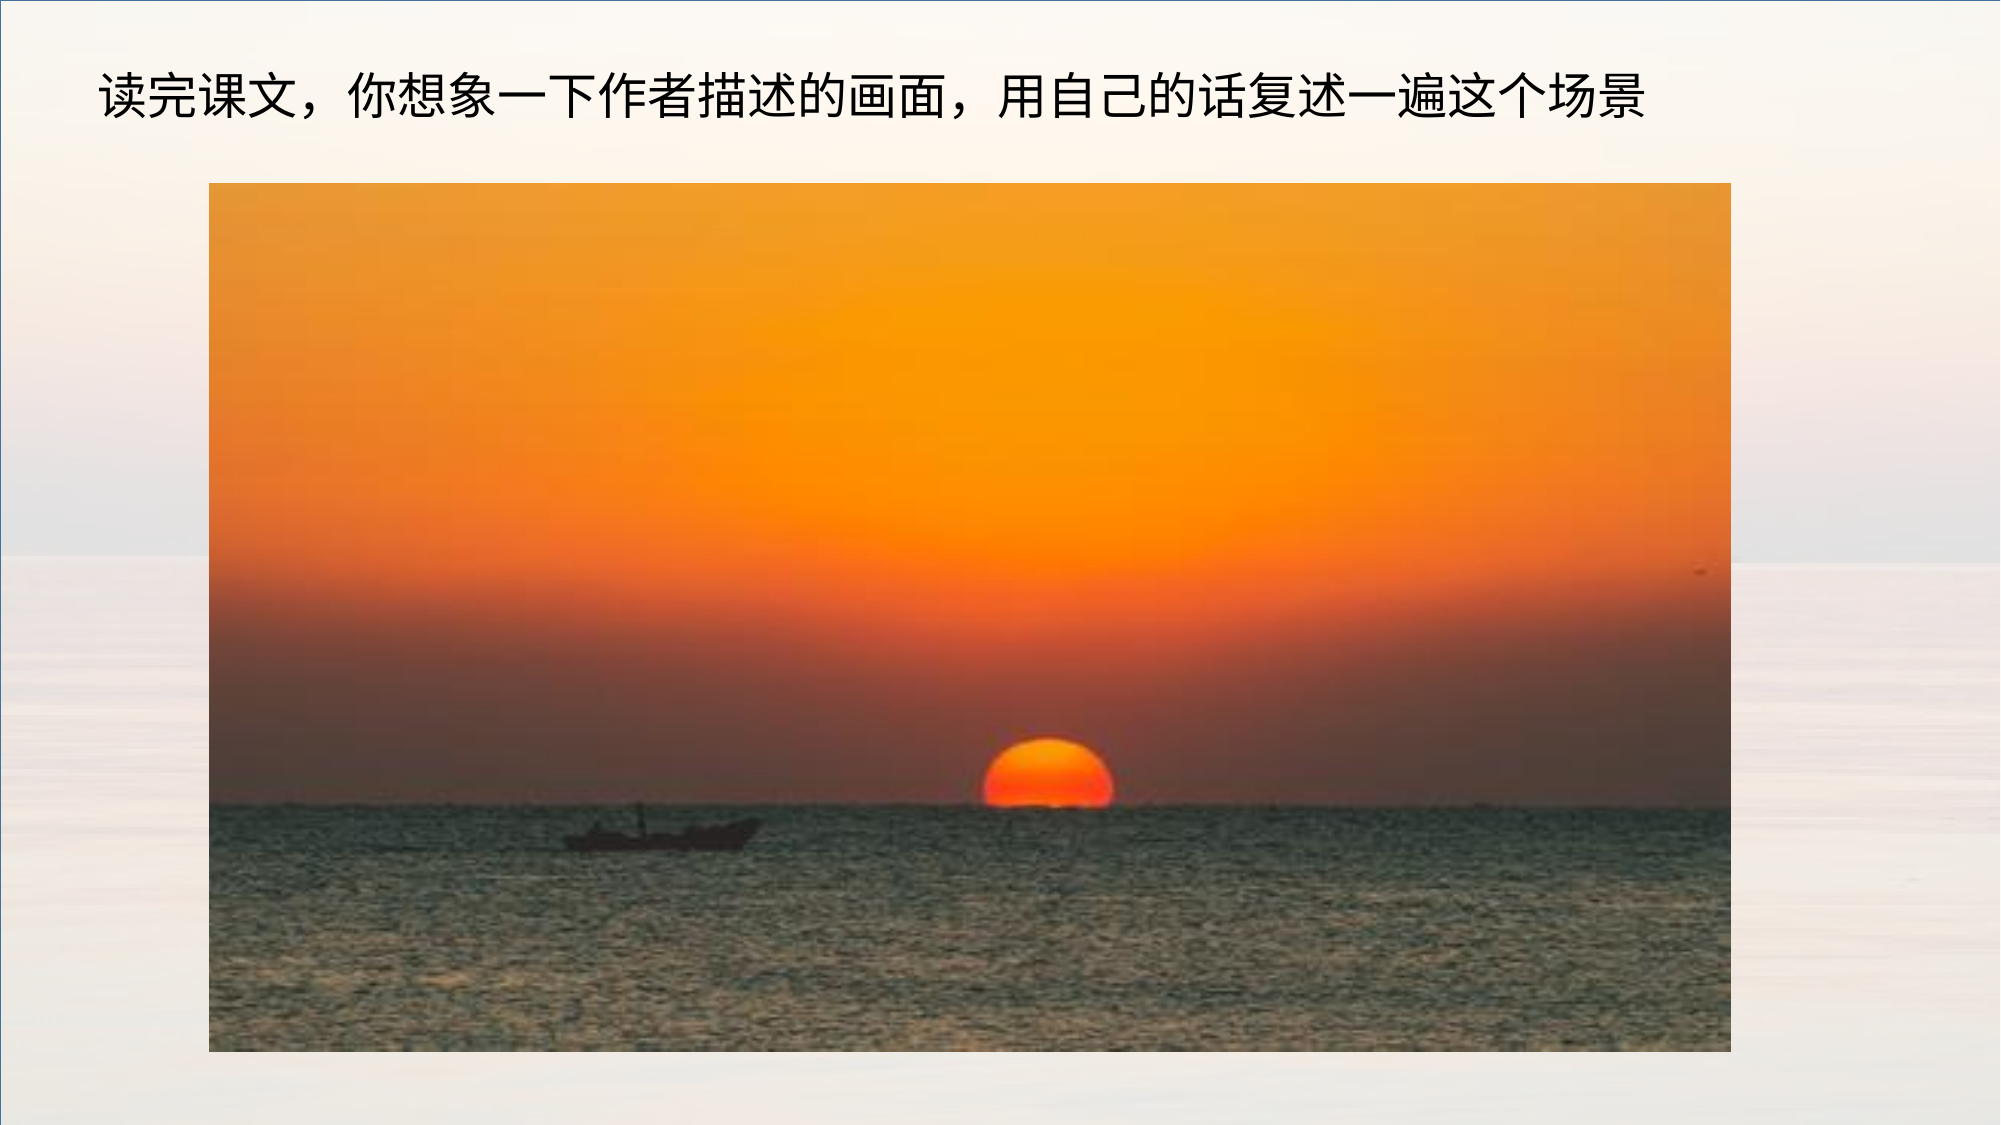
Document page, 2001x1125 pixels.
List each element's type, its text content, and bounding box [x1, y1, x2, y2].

picture [209, 183, 1731, 1052]
text_box 读完课文，你想象一下作者描述的画面，用自己的话复述一遍这个场景 [83, 57, 1903, 133]
